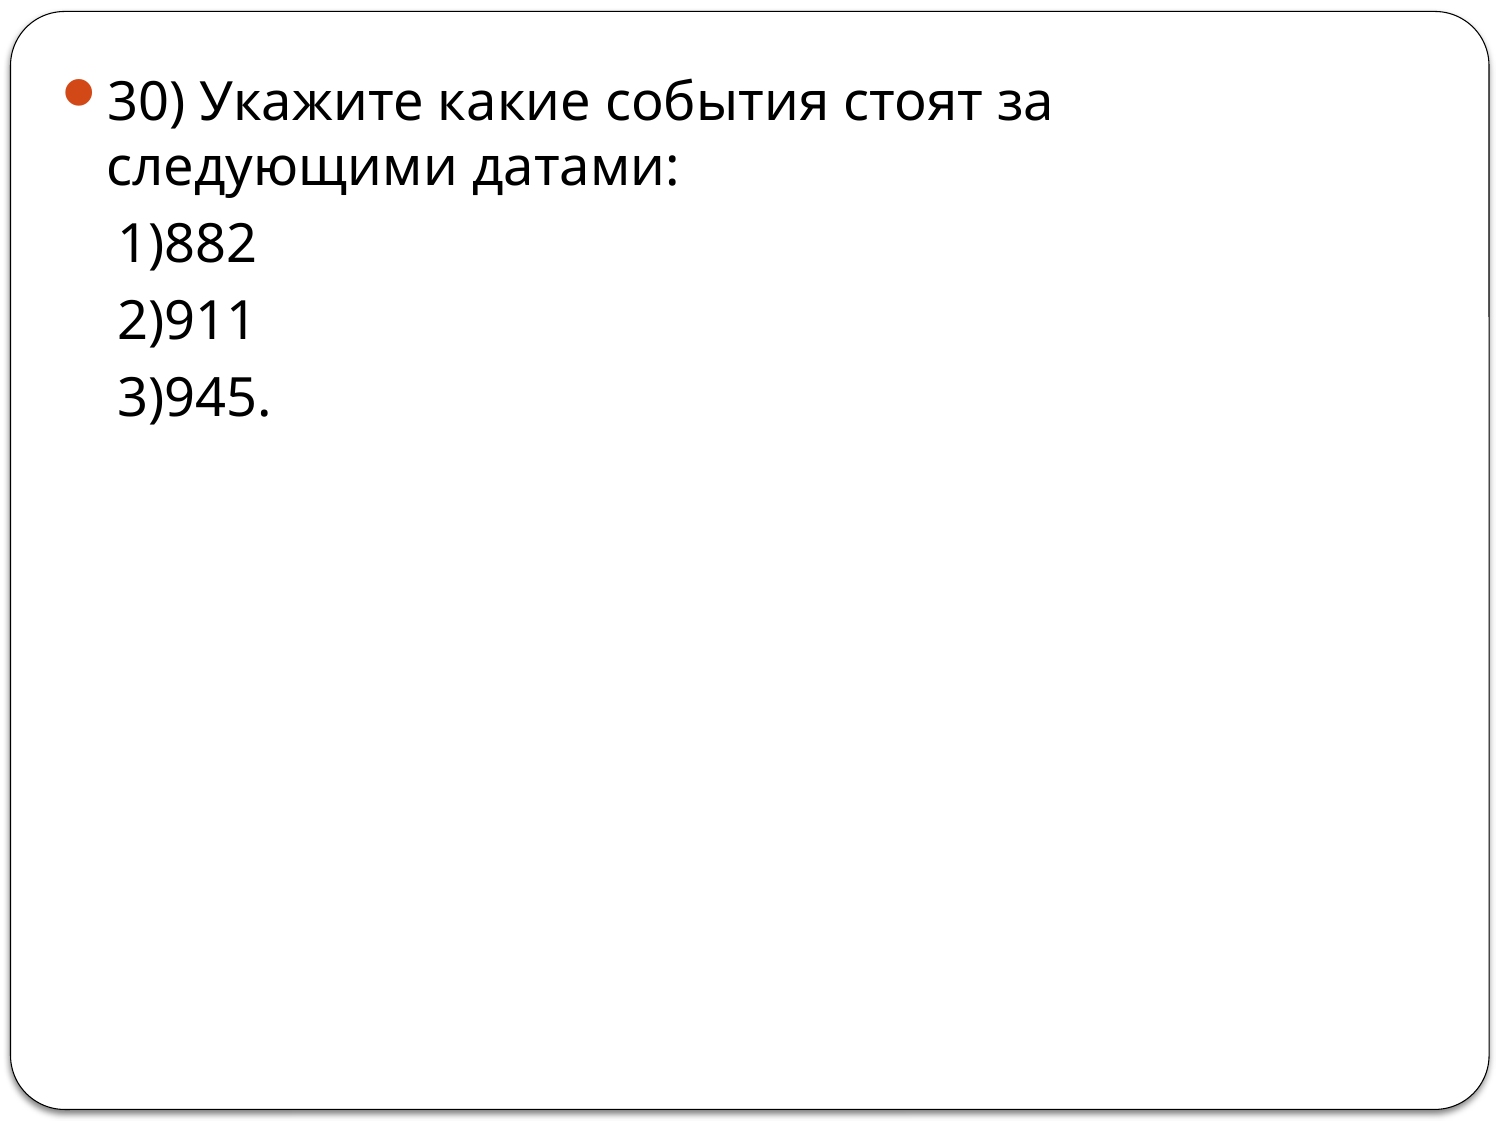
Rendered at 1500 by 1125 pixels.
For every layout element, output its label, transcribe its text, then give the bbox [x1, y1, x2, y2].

list 30) Укажите какие события стоят за следующими датами: 1)882 2)911 3)945. [46, 58, 1425, 1079]
